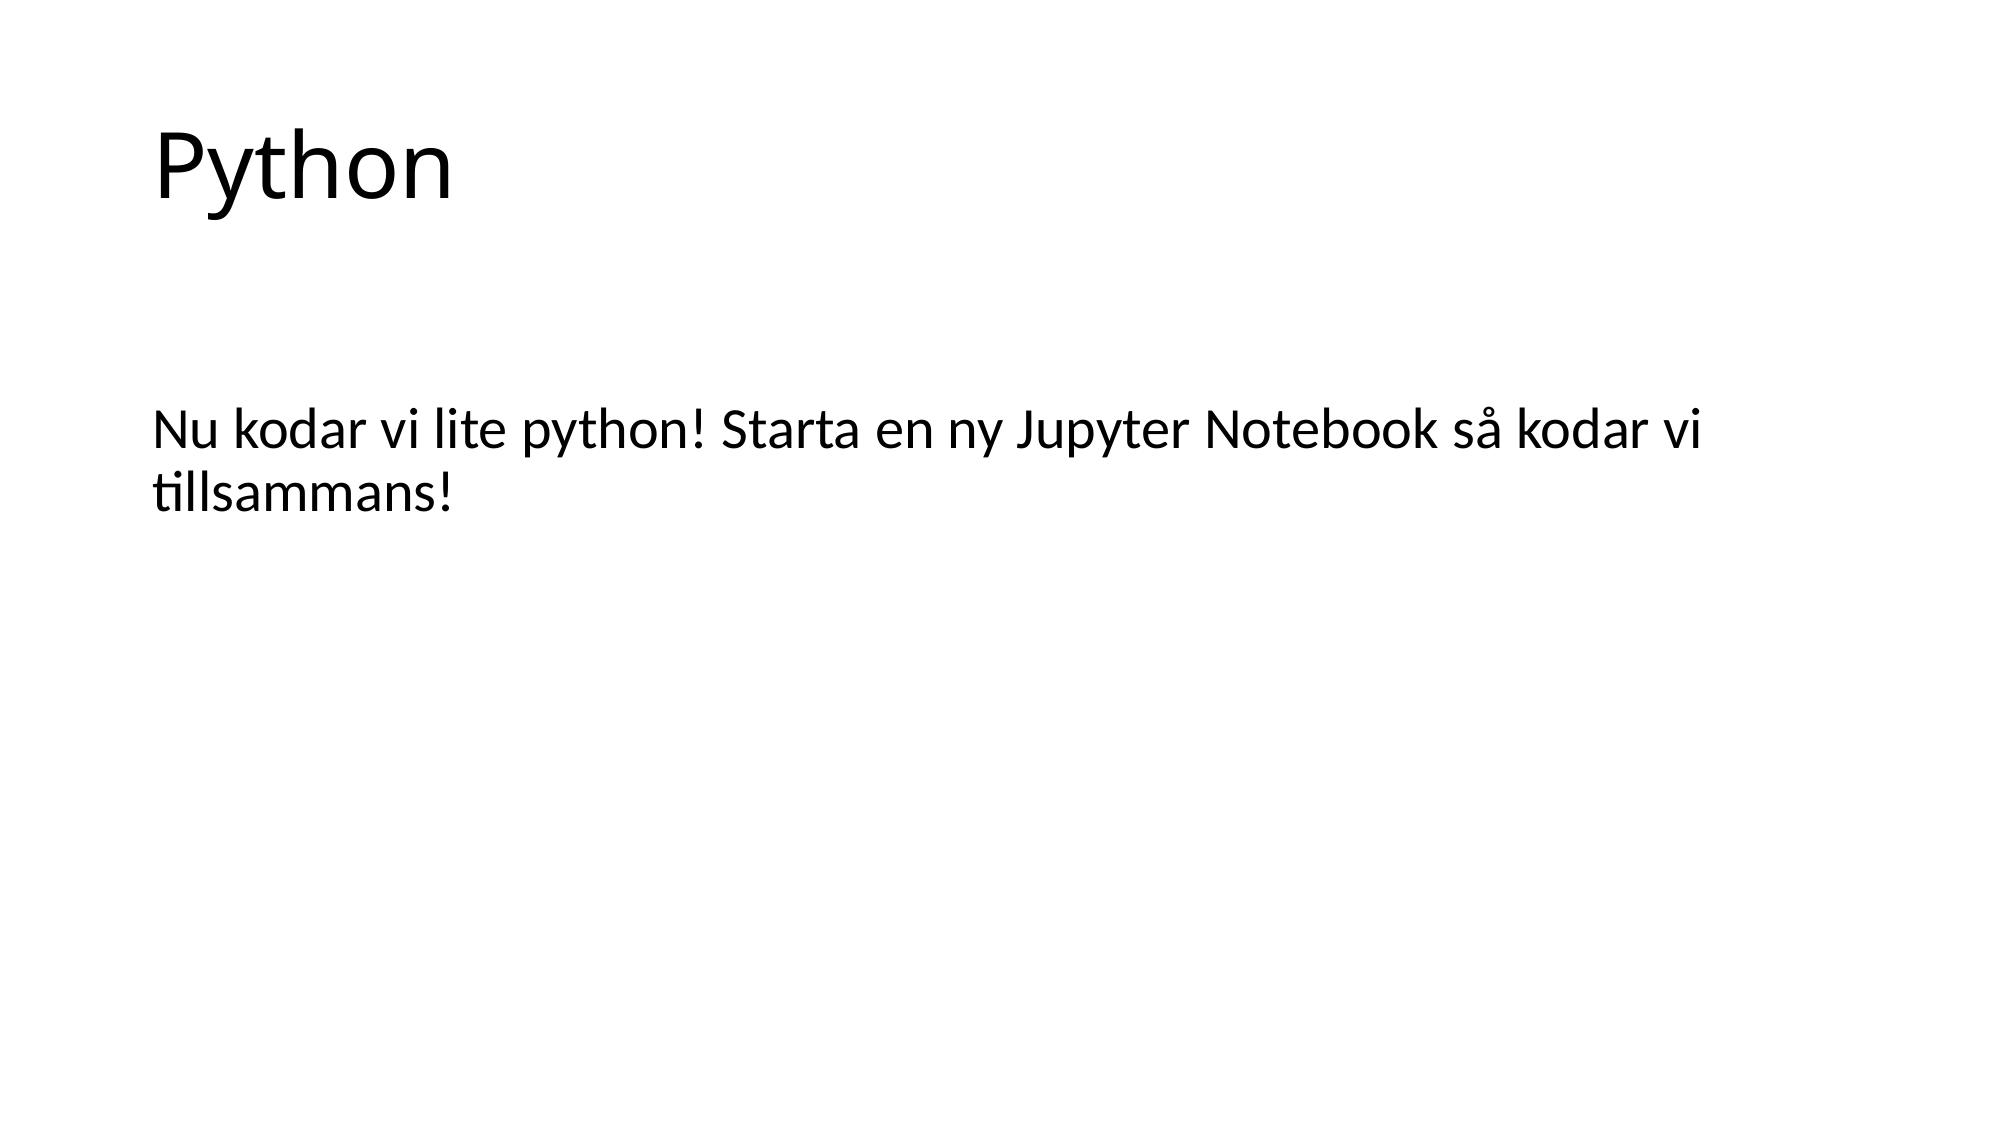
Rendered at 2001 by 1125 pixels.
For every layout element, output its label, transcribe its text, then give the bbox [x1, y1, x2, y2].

list Nu kodar vi lite python! Starta en ny Jupyter Notebook så kodar vi tillsammans! [137, 299, 1863, 1014]
title Python [137, 59, 1863, 278]
